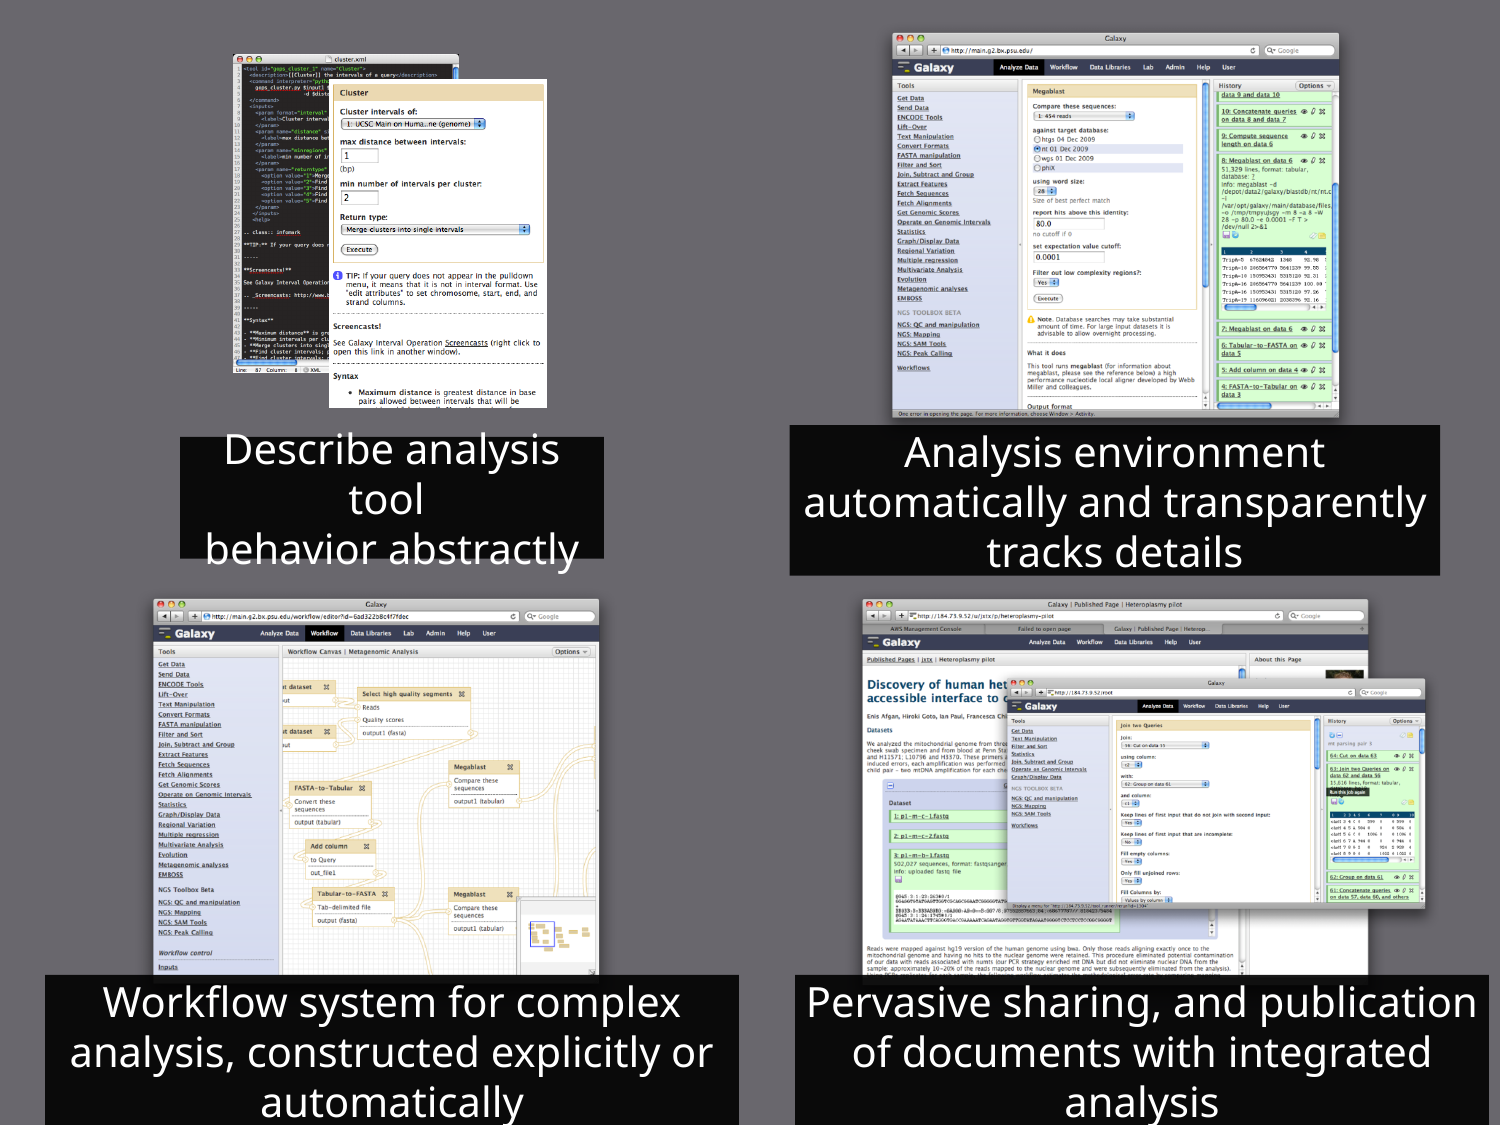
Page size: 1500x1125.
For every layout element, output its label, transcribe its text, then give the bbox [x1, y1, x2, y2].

text_box Describe analysis tool behavior abstractly [180, 436, 604, 559]
text_box Analysis environment automatically and transparently tracks details [789, 425, 1441, 576]
picture [872, 20, 1359, 445]
text_box Workflow system for complex analysis, constructed explicitly or automatically [45, 974, 739, 1125]
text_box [233, 54, 547, 409]
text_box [843, 587, 1441, 1011]
picture [132, 586, 620, 1011]
text_box Pervasive sharing, and publication of documents with integrated analysis [795, 974, 1489, 1125]
